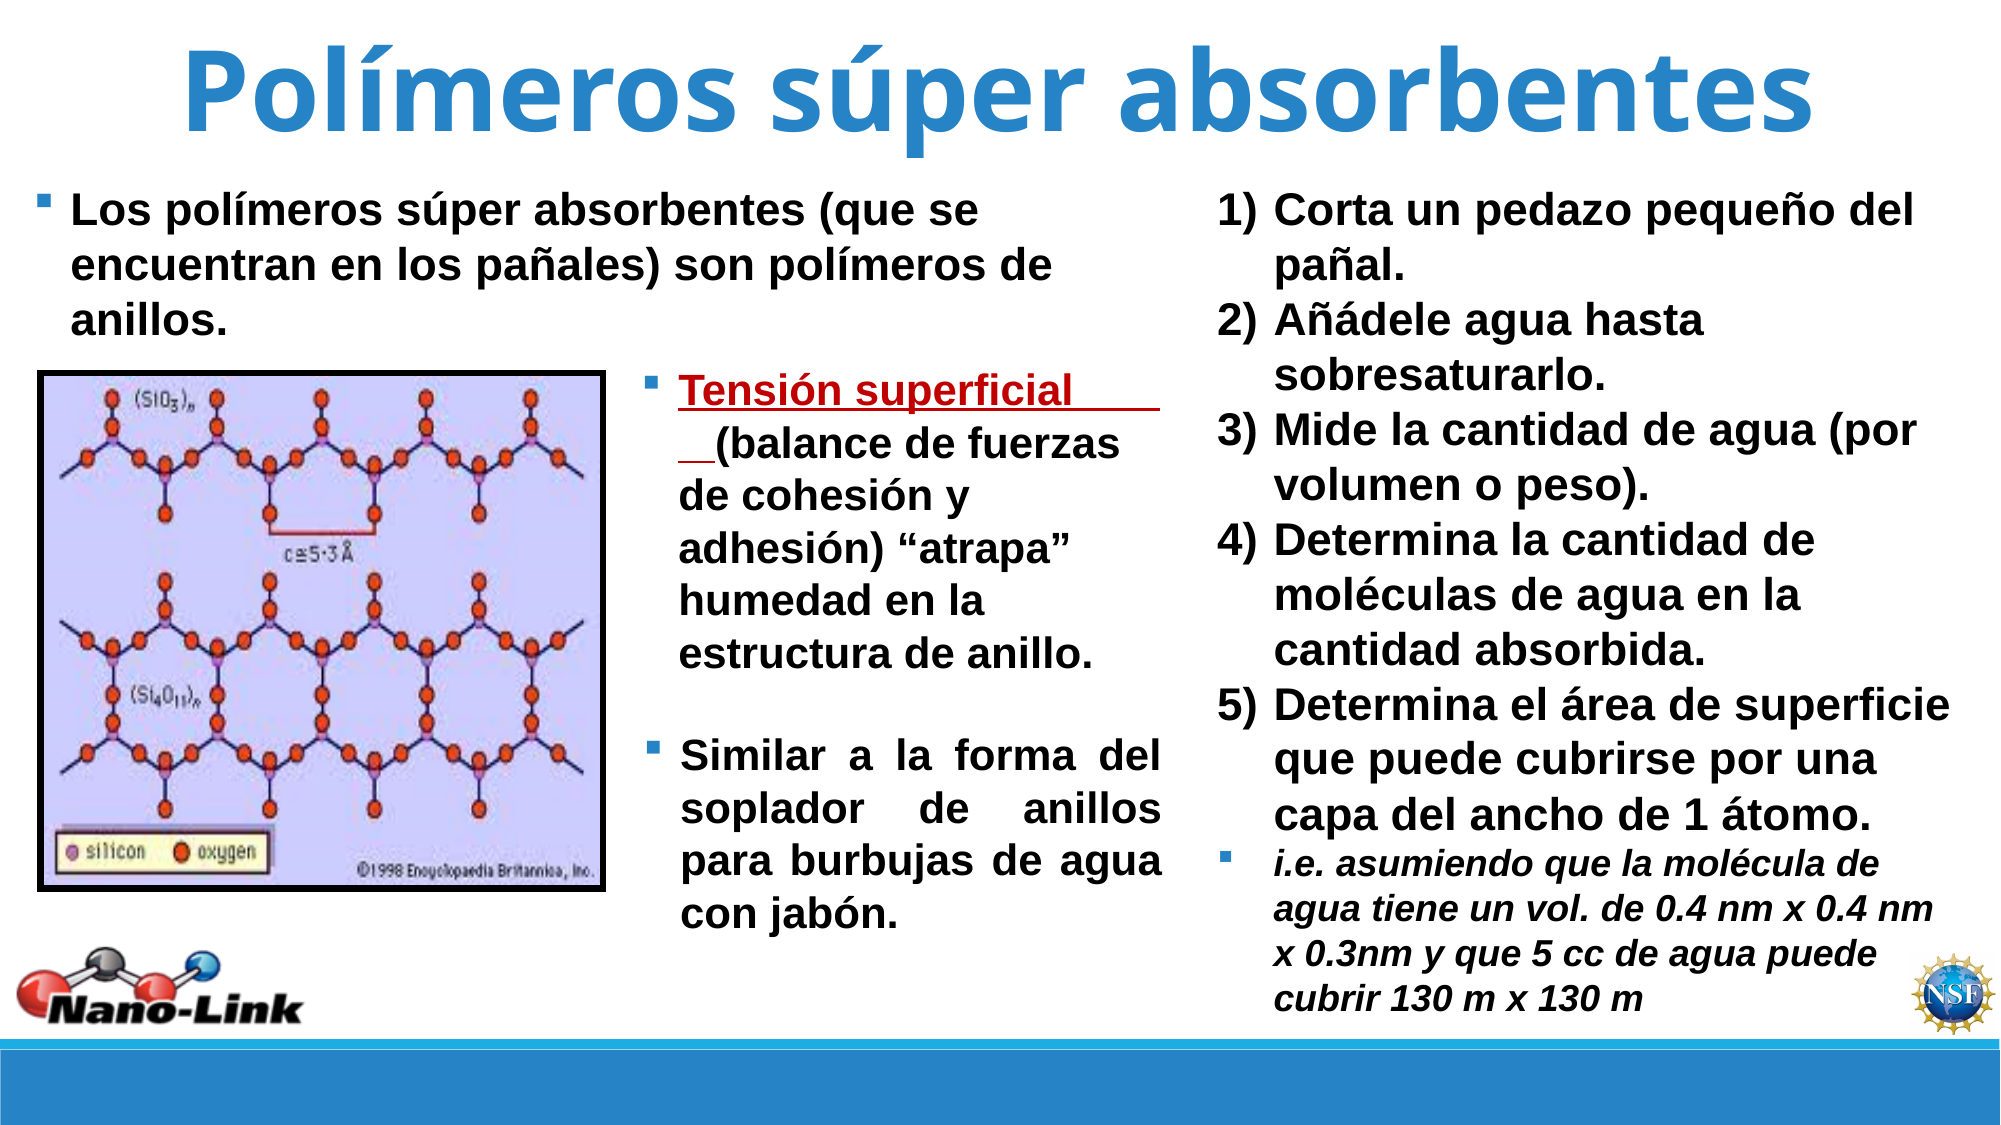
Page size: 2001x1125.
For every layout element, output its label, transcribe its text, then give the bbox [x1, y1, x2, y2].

picture [1908, 952, 1998, 1036]
text_box Corta un pedazo pequeño del pañal. Añádele agua hasta sobresaturarlo. Mide la cantidad de agua (por volumen o peso). Determina la cantidad de moléculas de agua en la cantidad absorbida. Determina el área de superficie que puede cubrirse por una capa del ancho de 1 átomo. i.e. asumiendo que la molécula de agua tiene un vol. de 0.4 nm x 0.4 nm x 0.3nm y que 5 cc de agua puede cubrir 130 m x 130 m [1202, 173, 1972, 1027]
text_box Polímeros súper absorbentes [16, 0, 1980, 173]
text_box Los polímeros súper absorbentes (que se encuentran en los pañales) son polímeros de anillos. [16, 173, 1139, 352]
text_box Tensión superficial (balance de fuerzas de cohesión y adhesión) “atrapa” humedad en la estructura de anillo. Similar a la forma del soplador de anillos para burbujas de agua con jabón. [626, 354, 1177, 945]
picture [9, 936, 321, 1038]
picture [42, 375, 601, 886]
